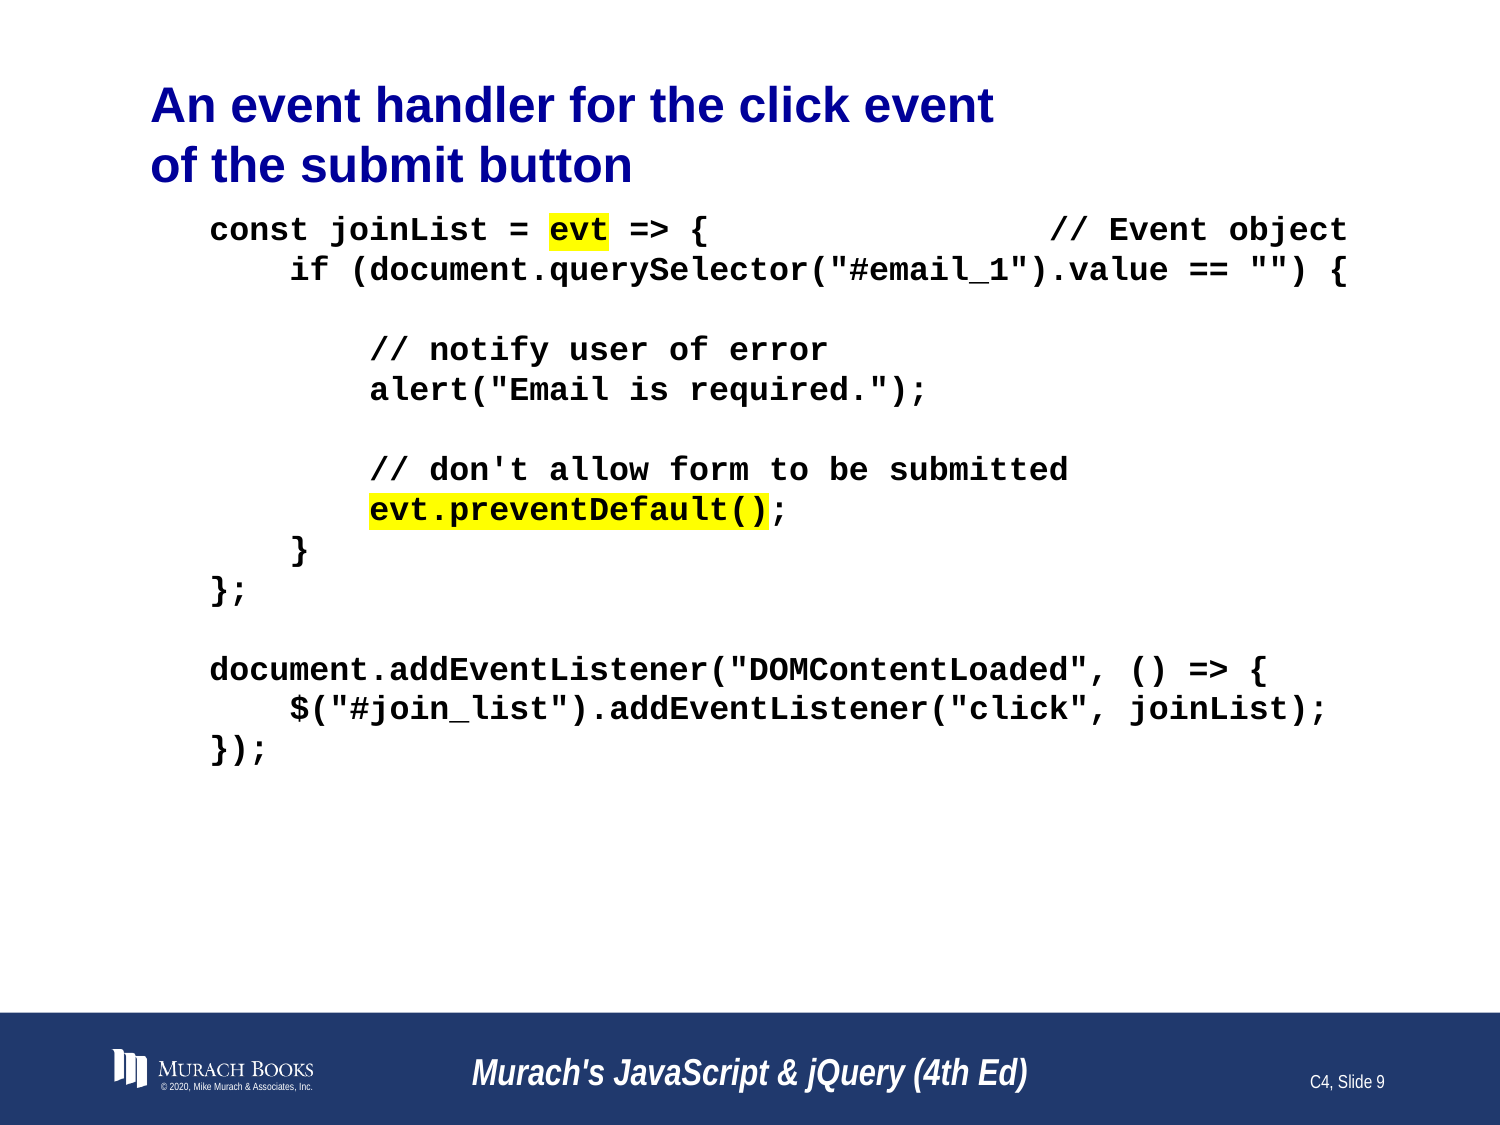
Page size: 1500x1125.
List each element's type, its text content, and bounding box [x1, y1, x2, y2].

footer © 2020, Mike Murach & Associates, Inc. [12, 1025, 463, 1100]
title An event handler for the click event of the submit button [150, 72, 1350, 194]
list const joinList = evt => { // Event object if (document.querySelector("#email_1").value == "") { // notify user of error alert("Email is required."); // don't allow form to be submitted evt.preventDefault(); } }; document.addEventListener("DOMContentLoaded", () => { $("#join_list").addEventListener("click", joinList); }); [137, 200, 1375, 1000]
slide_number C4, Slide 9 [1087, 1025, 1400, 1100]
slide_number Murach's JavaScript & jQuery (4th Ed) [463, 1025, 1050, 1100]
